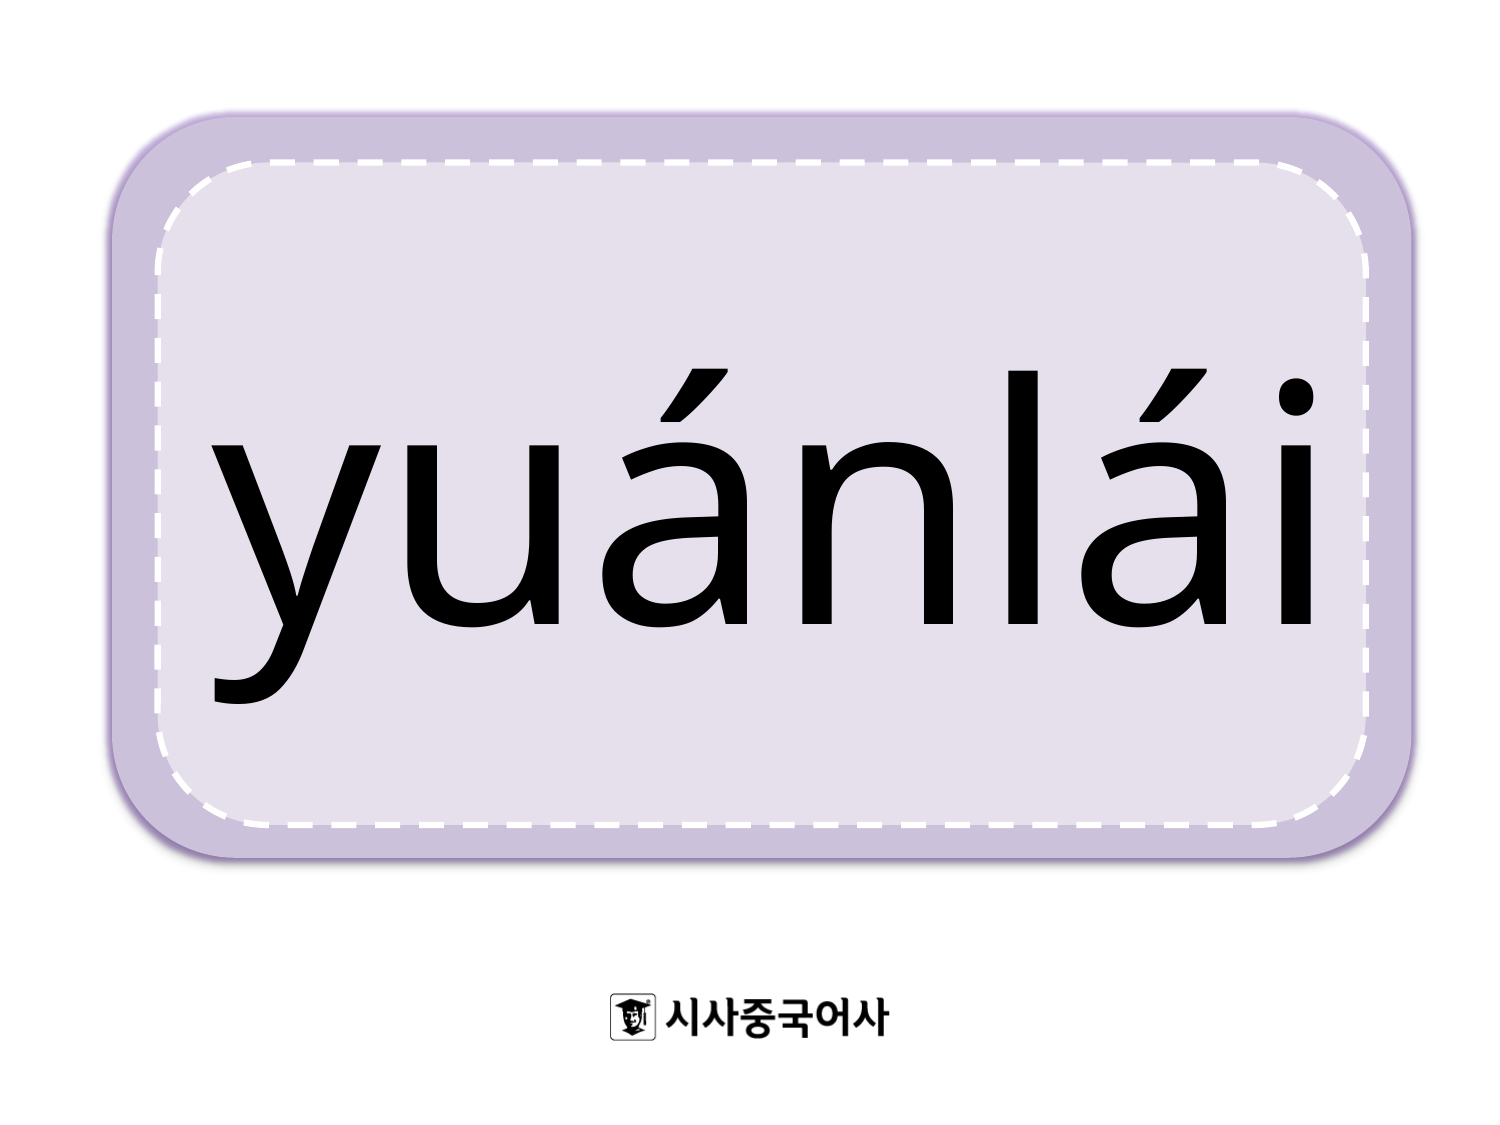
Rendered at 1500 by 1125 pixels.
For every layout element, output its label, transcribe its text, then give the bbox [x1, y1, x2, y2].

text_box yuánlái [171, 159, 1380, 823]
picture [602, 987, 898, 1047]
